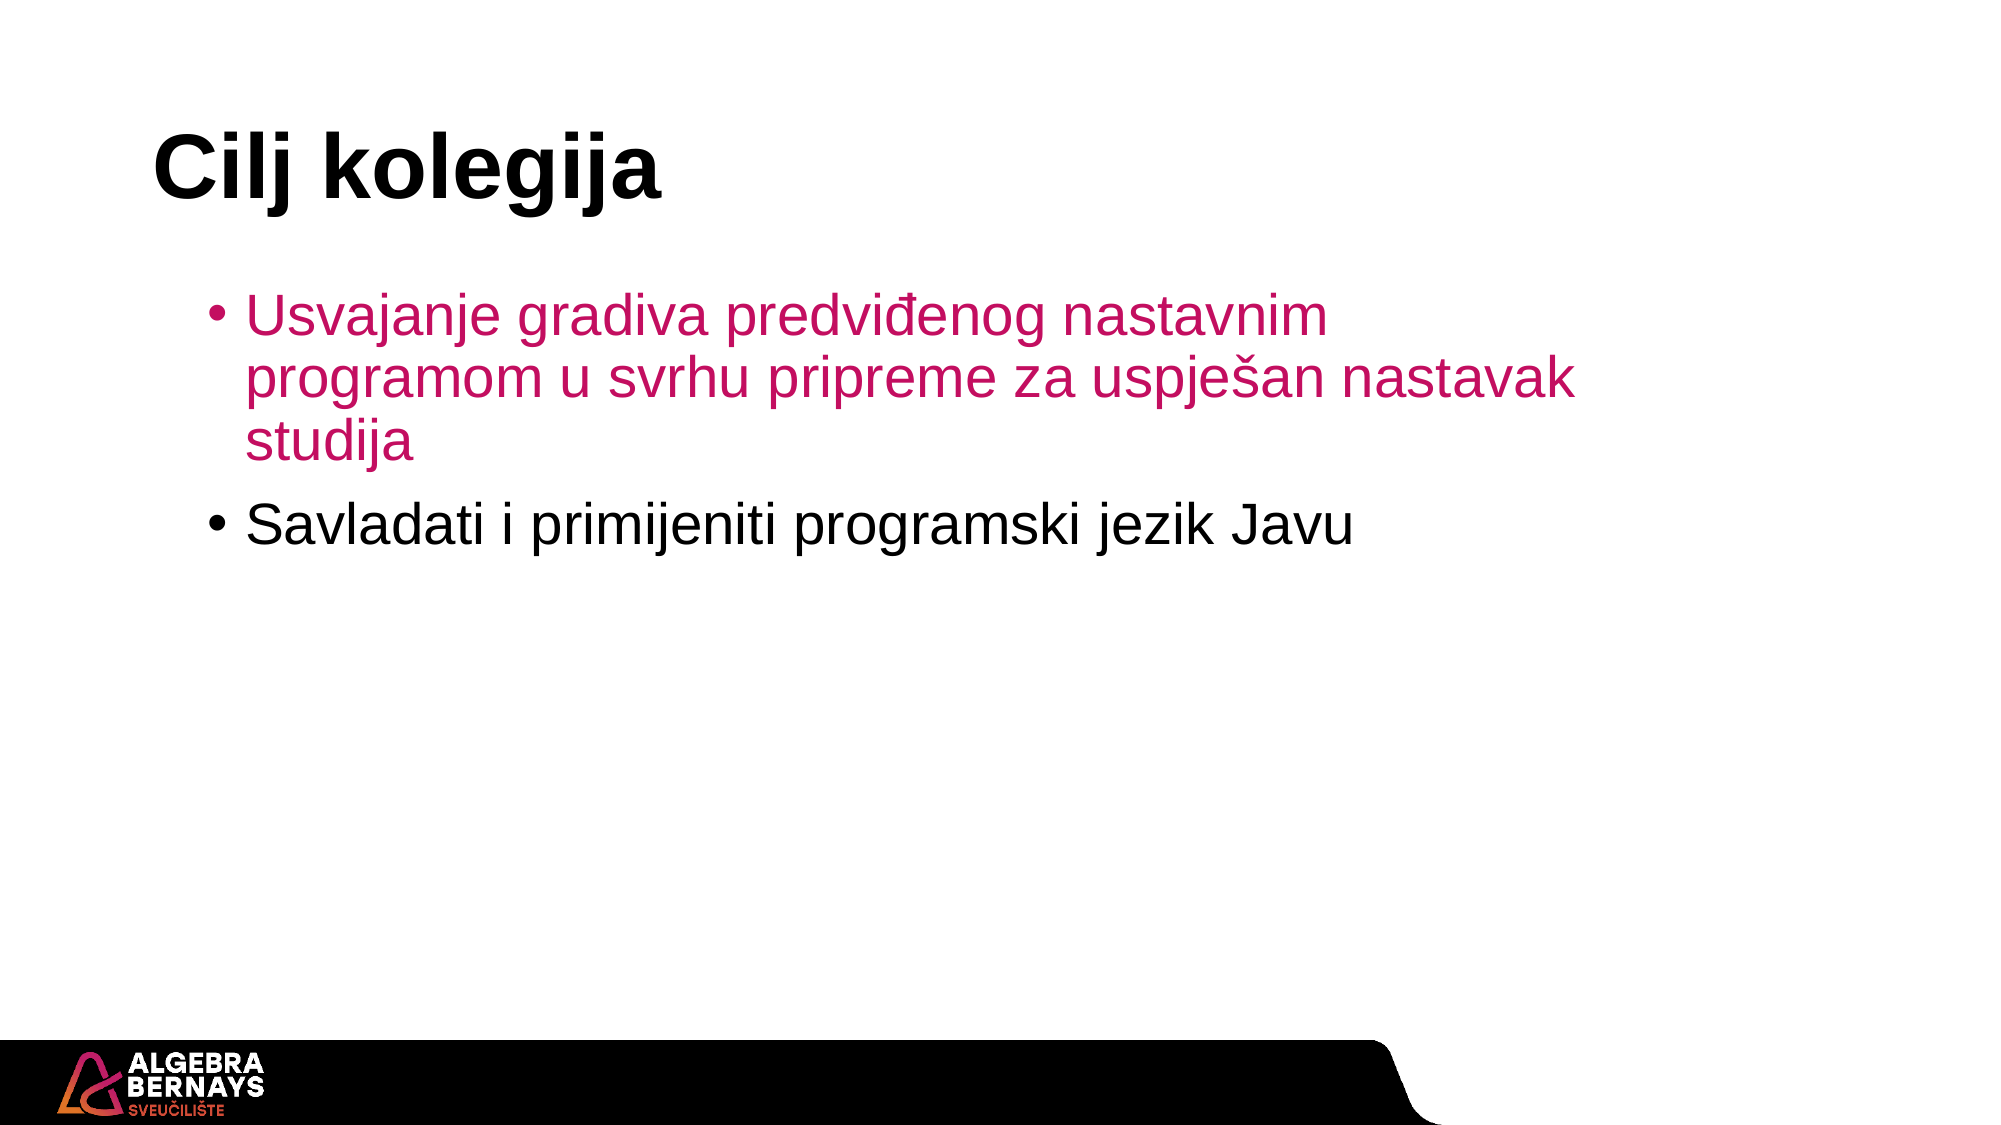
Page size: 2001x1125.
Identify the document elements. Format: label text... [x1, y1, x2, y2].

text_box Usvajanje gradiva predviđenog nastavnim programom u svrhu pripreme za uspješan nastavak studija Savladati i primijeniti programski jezik Javu [193, 277, 1611, 951]
text_box Cilj kolegija [137, 59, 1863, 278]
picture [0, 1040, 1446, 1125]
